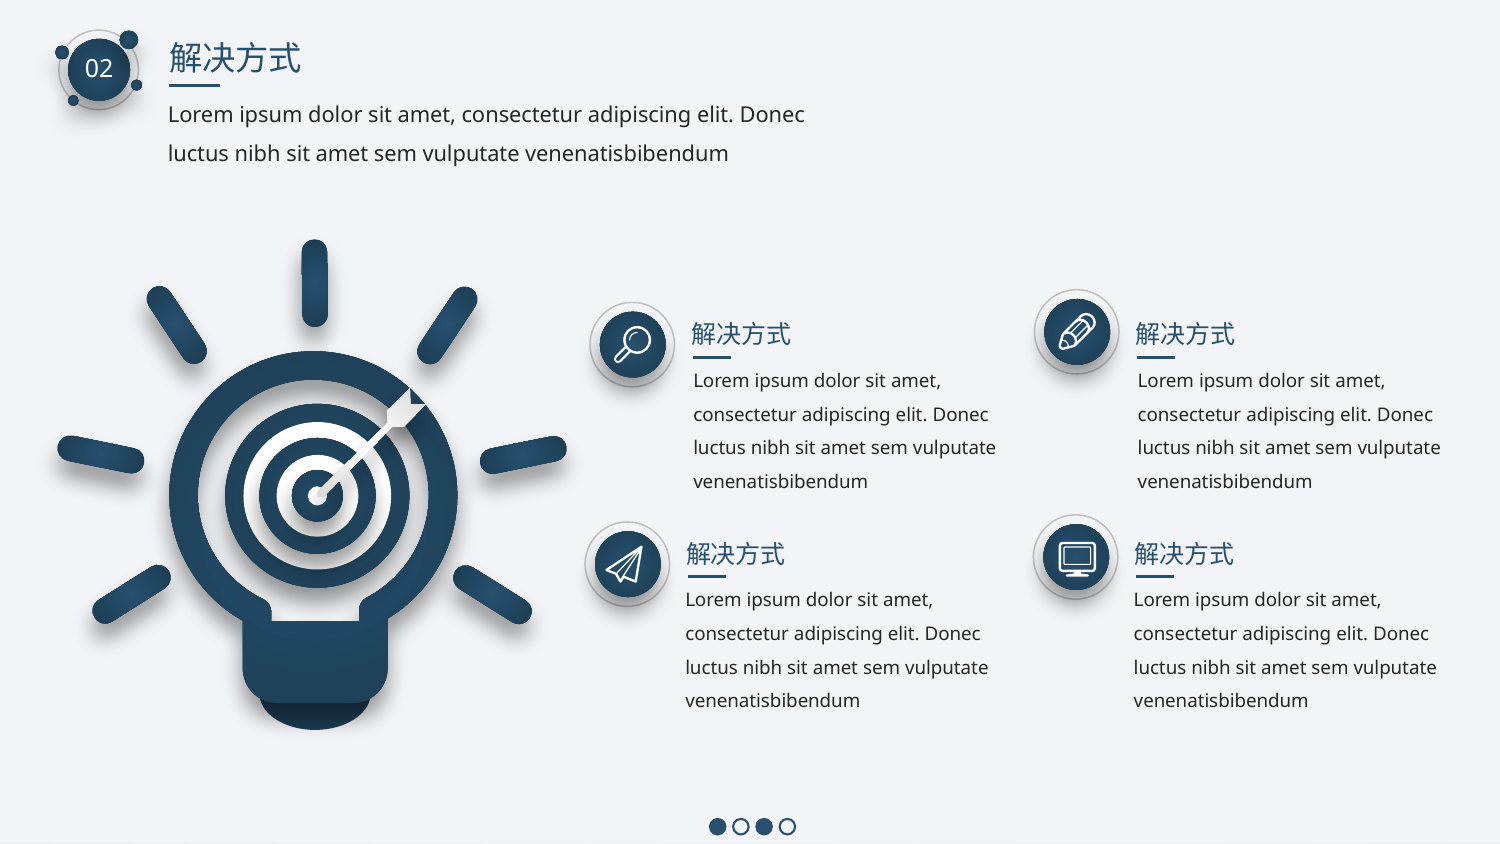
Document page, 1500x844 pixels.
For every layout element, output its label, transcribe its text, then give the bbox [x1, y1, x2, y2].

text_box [585, 521, 670, 607]
text_box 解决方式 [154, 30, 318, 79]
text_box Lorem ipsum dolor sit amet, consectetur adipiscing elit. Donec luctus nibh sit amet sem vulputate venenatisbibendum [1118, 569, 1485, 720]
text_box 解决方式 [1119, 531, 1405, 576]
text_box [589, 302, 675, 387]
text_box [613, 325, 652, 364]
text_box 解决方式 [1120, 311, 1406, 357]
text_box Lorem ipsum dolor sit amet, consectetur adipiscing elit. Donec luctus nibh sit amet sem vulputate venenatisbibendum [153, 79, 825, 174]
text_box 02 [70, 45, 129, 91]
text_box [1033, 514, 1118, 600]
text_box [1034, 289, 1119, 375]
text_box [56, 238, 568, 730]
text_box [1058, 541, 1096, 577]
text_box 解决方式 [671, 531, 957, 576]
text_box Lorem ipsum dolor sit amet, consectetur adipiscing elit. Donec luctus nibh sit amet sem vulputate venenatisbibendum [670, 569, 1037, 720]
text_box Lorem ipsum dolor sit amet, consectetur adipiscing elit. Donec luctus nibh sit amet sem vulputate venenatisbibendum [678, 349, 1045, 500]
text_box Lorem ipsum dolor sit amet, consectetur adipiscing elit. Donec luctus nibh sit amet sem vulputate venenatisbibendum [1122, 349, 1489, 500]
text_box 解决方式 [676, 311, 961, 357]
